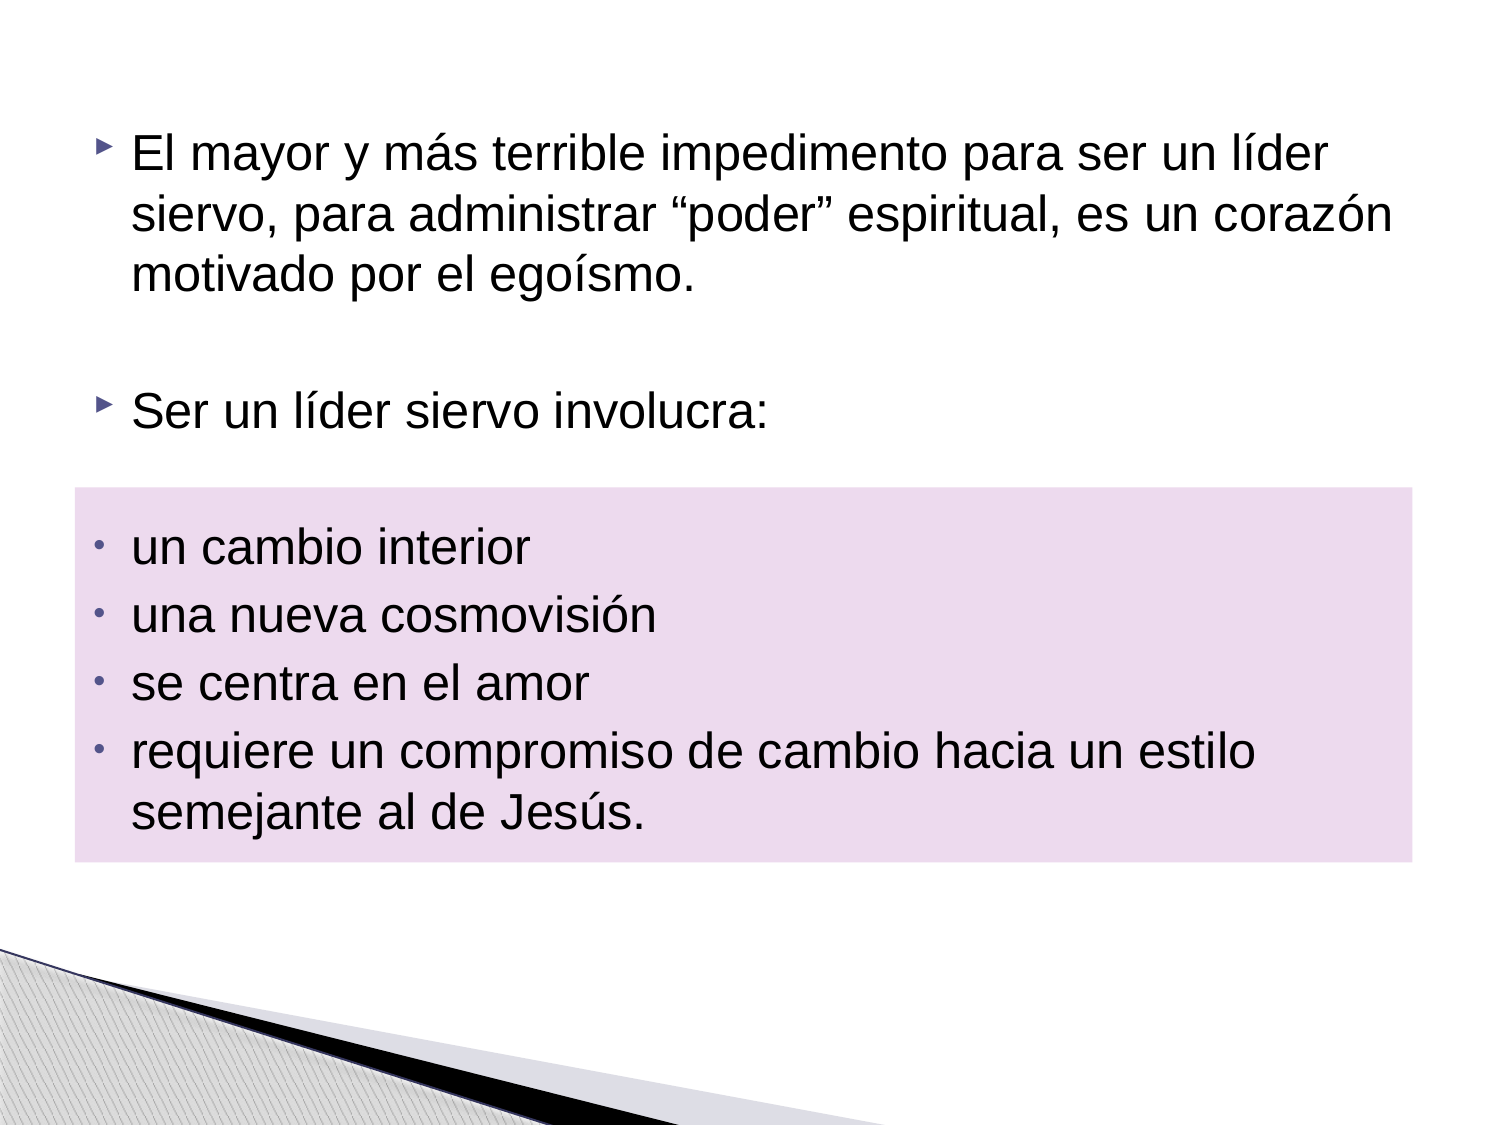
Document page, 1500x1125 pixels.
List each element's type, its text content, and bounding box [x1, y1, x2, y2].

list El mayor y más terrible impedimento para ser un líder siervo, para administrar “poder” espiritual, es un corazón motivado por el egoísmo. Ser un líder siervo involucra: un cambio interior una nueva cosmovisión se centra en el amor requiere un compromiso de cambio hacia un estilo semejante al de Jesús. [62, 112, 1413, 855]
text_box [70, 483, 1417, 867]
